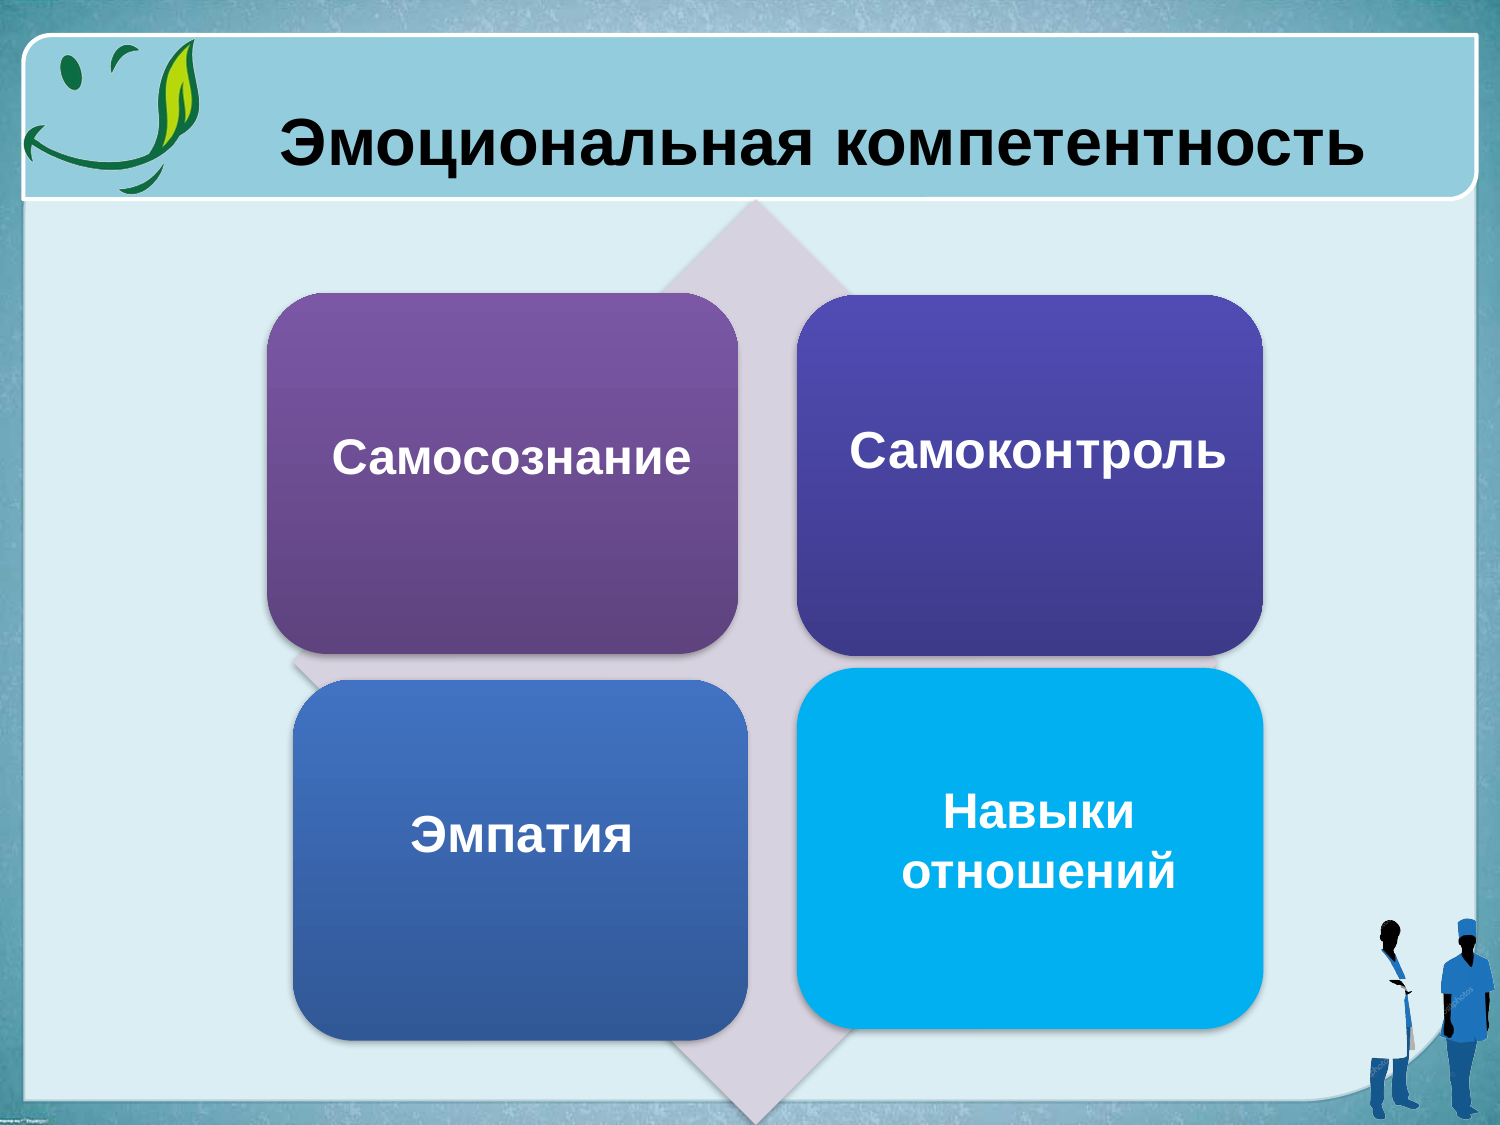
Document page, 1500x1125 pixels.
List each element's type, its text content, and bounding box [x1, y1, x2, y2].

picture [0, 0, 1500, 198]
title Эмоциональная компетентность [175, 45, 1471, 197]
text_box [0, 198, 1500, 1125]
